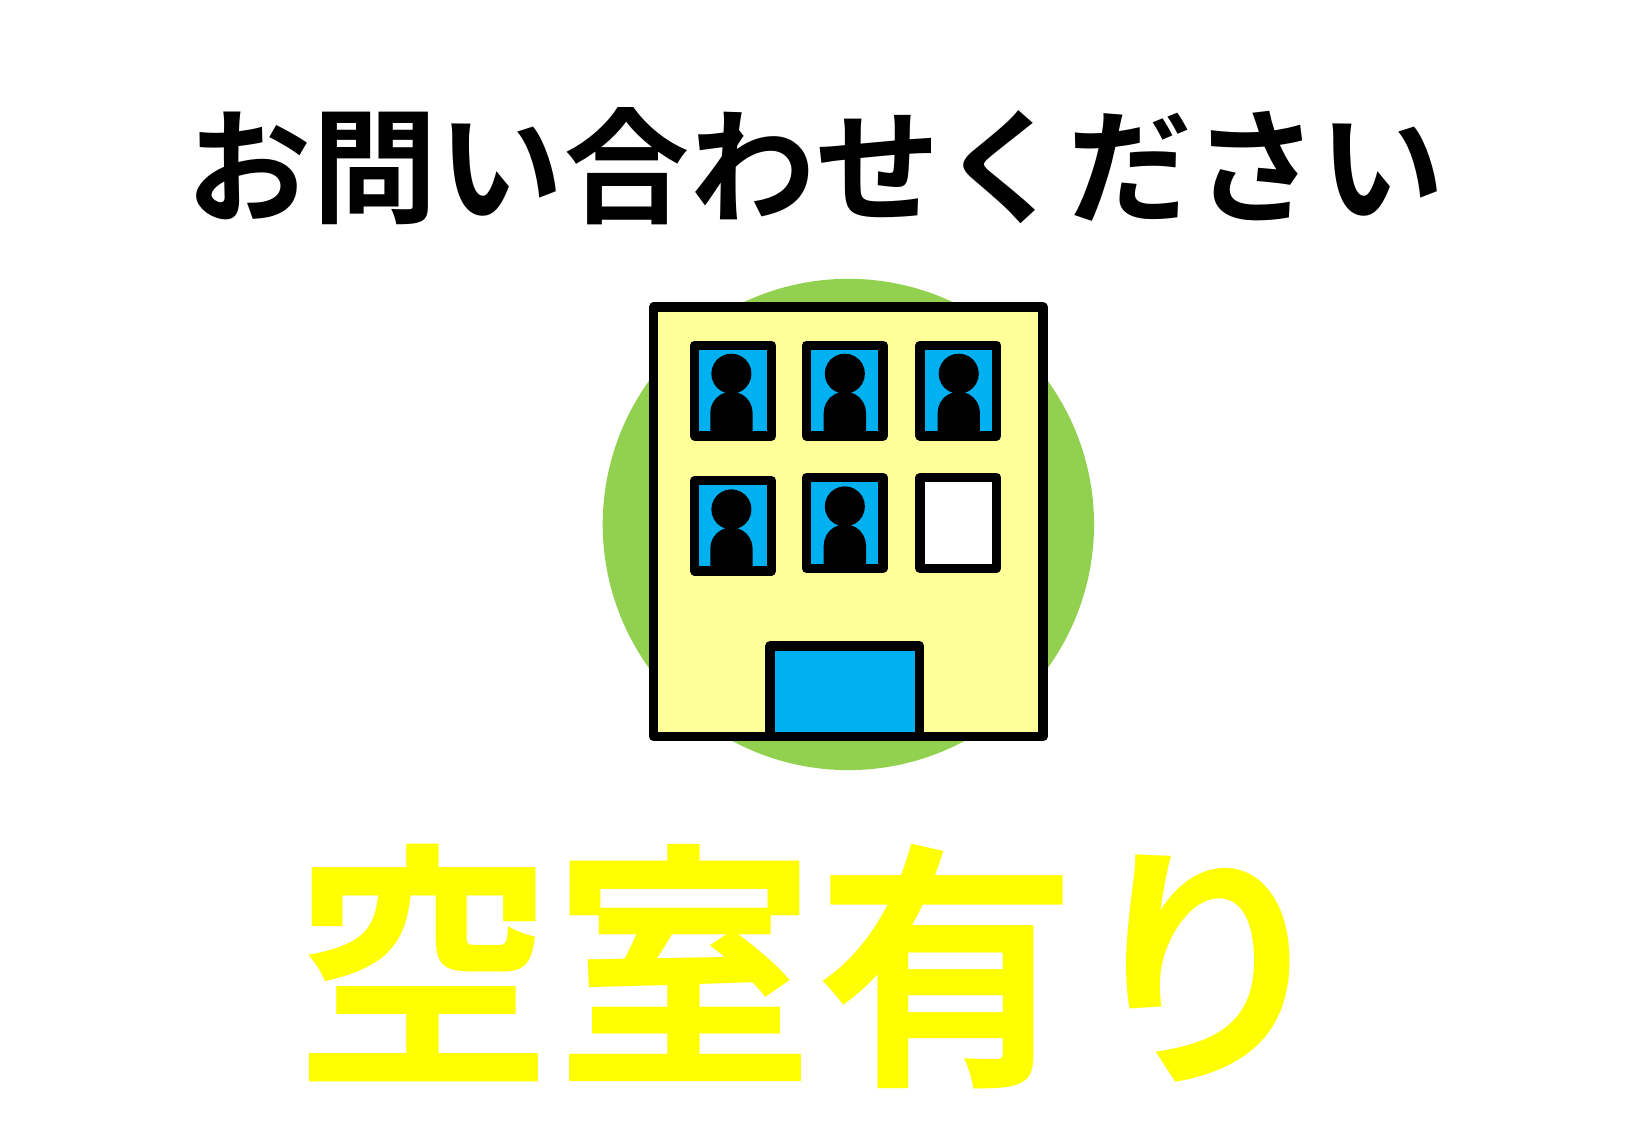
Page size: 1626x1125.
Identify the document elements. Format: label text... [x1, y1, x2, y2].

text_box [602, 278, 1095, 771]
text_box 空室有り [37, 797, 1595, 1125]
text_box お問い合わせください [44, 80, 1588, 246]
